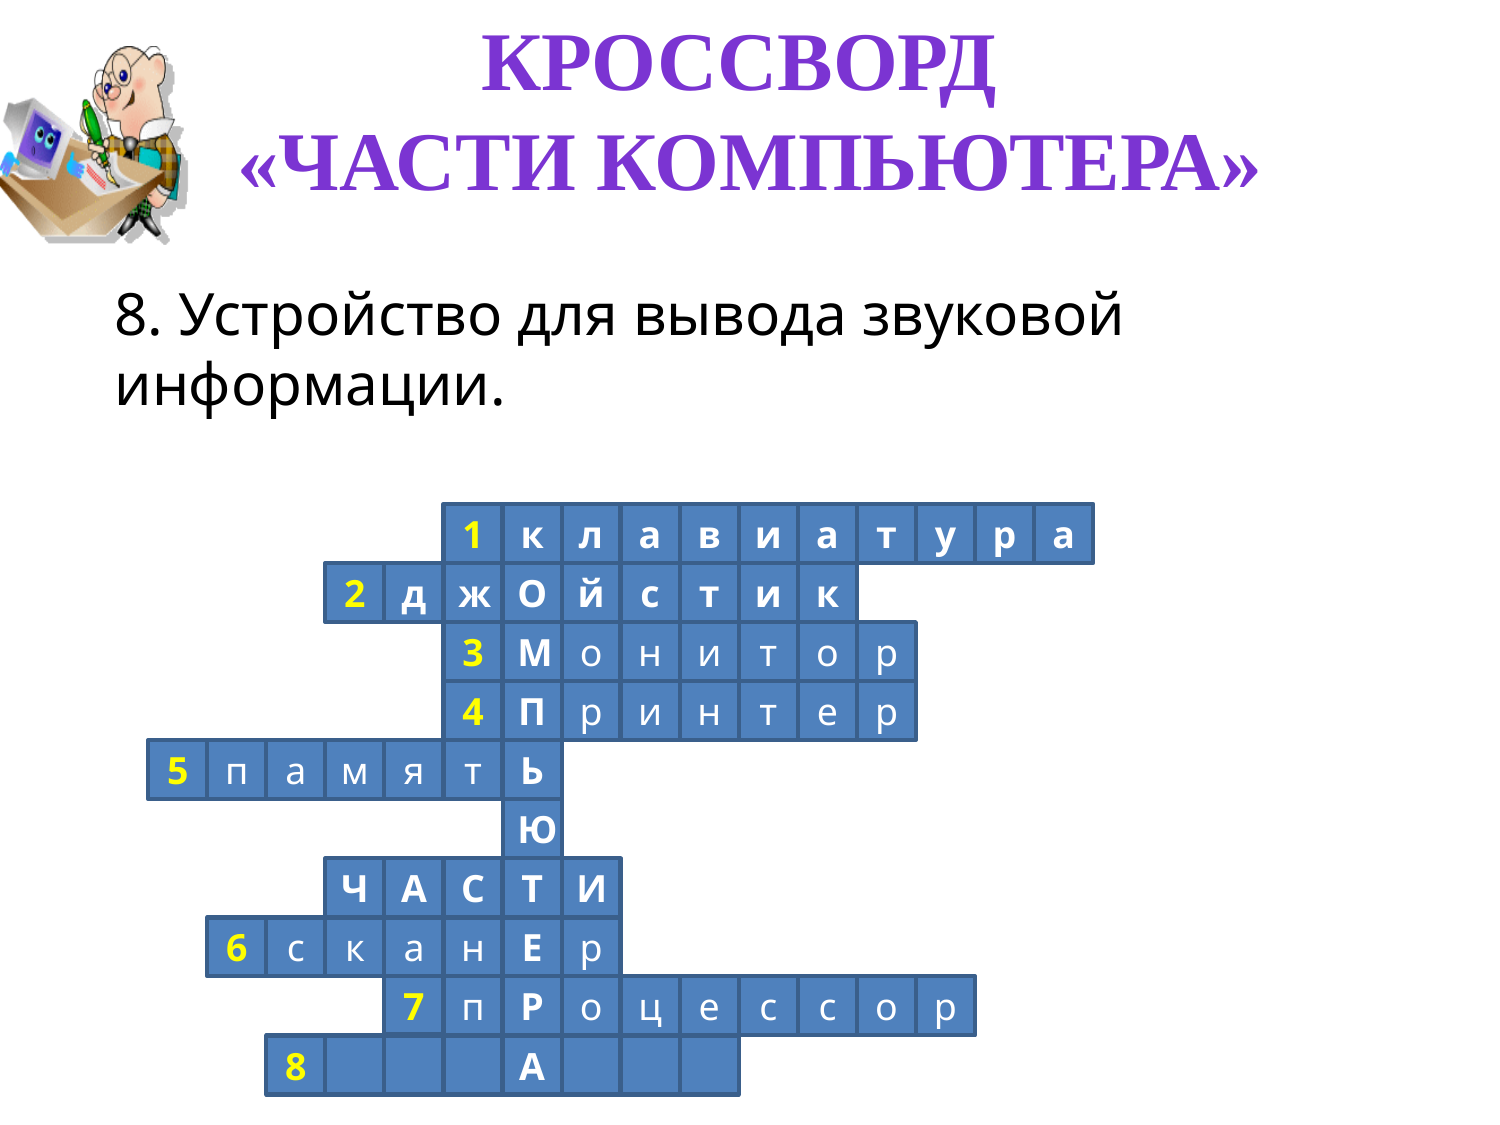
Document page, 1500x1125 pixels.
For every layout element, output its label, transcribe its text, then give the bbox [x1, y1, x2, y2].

text_box с [737, 974, 796, 1037]
text_box р [564, 915, 623, 974]
text_box т [855, 502, 914, 565]
text_box с [268, 915, 327, 978]
text_box к [501, 502, 560, 561]
text_box 5 [146, 738, 209, 801]
text_box к [800, 561, 859, 620]
text_box 8. Устройство для вывода звуковой информации. [81, 269, 1418, 425]
text_box О [501, 561, 560, 620]
text_box а [1032, 502, 1095, 565]
text_box п [209, 738, 268, 801]
text_box Ь [505, 738, 564, 797]
text_box 3 [441, 620, 505, 679]
text_box и [682, 620, 741, 679]
text_box а [268, 738, 327, 801]
text_box 1 [441, 502, 501, 561]
text_box 8 [264, 1033, 327, 1097]
text_box т [446, 738, 505, 801]
text_box и [618, 679, 678, 742]
text_box [618, 1033, 678, 1097]
text_box н [678, 679, 737, 742]
text_box п [446, 974, 505, 1033]
text_box а [618, 502, 678, 561]
text_box [446, 1033, 505, 1097]
text_box М [505, 620, 564, 679]
text_box П [501, 679, 560, 738]
text_box т [678, 561, 737, 620]
text_box а [796, 502, 855, 561]
text_box е [678, 974, 737, 1033]
text_box Т [505, 856, 560, 915]
text_box Е [505, 915, 564, 974]
text_box т [737, 679, 796, 742]
text_box м [327, 738, 386, 801]
text_box и [737, 561, 800, 620]
text_box и [737, 502, 796, 561]
text_box в [678, 502, 737, 561]
text_box С [446, 856, 505, 915]
text_box к [327, 915, 386, 978]
text_box А [386, 856, 446, 915]
text_box я [386, 738, 446, 801]
text_box о [859, 974, 918, 1037]
text_box о [799, 620, 859, 679]
text_box а [386, 915, 446, 974]
text_box [678, 1033, 741, 1097]
text_box Ю [501, 797, 564, 856]
text_box Р [505, 974, 560, 1033]
picture [0, 46, 181, 240]
text_box р [918, 974, 977, 1037]
text_box с [618, 561, 678, 620]
text_box 2 [323, 561, 382, 624]
text_box [327, 1033, 386, 1097]
text_box Кроссворд «Части компьютера» [0, 0, 1500, 215]
text_box р [855, 679, 918, 742]
text_box 7 [382, 974, 446, 1033]
text_box о [564, 620, 623, 679]
text_box с [796, 974, 859, 1037]
text_box й [560, 561, 618, 620]
text_box [564, 1033, 618, 1097]
text_box н [446, 915, 505, 974]
text_box р [560, 679, 618, 742]
text_box е [796, 679, 855, 742]
text_box д [382, 561, 441, 624]
text_box р [859, 620, 918, 679]
text_box ж [441, 561, 501, 620]
text_box А [505, 1033, 564, 1097]
text_box Ч [323, 856, 386, 915]
text_box И [560, 856, 623, 915]
text_box 6 [205, 915, 268, 978]
text_box ц [618, 974, 678, 1033]
text_box [386, 1033, 446, 1097]
text_box у [914, 502, 973, 565]
text_box н [623, 620, 682, 679]
text_box 4 [441, 679, 501, 738]
text_box т [741, 620, 800, 679]
text_box л [560, 502, 618, 561]
text_box о [560, 974, 618, 1033]
text_box р [973, 502, 1032, 565]
